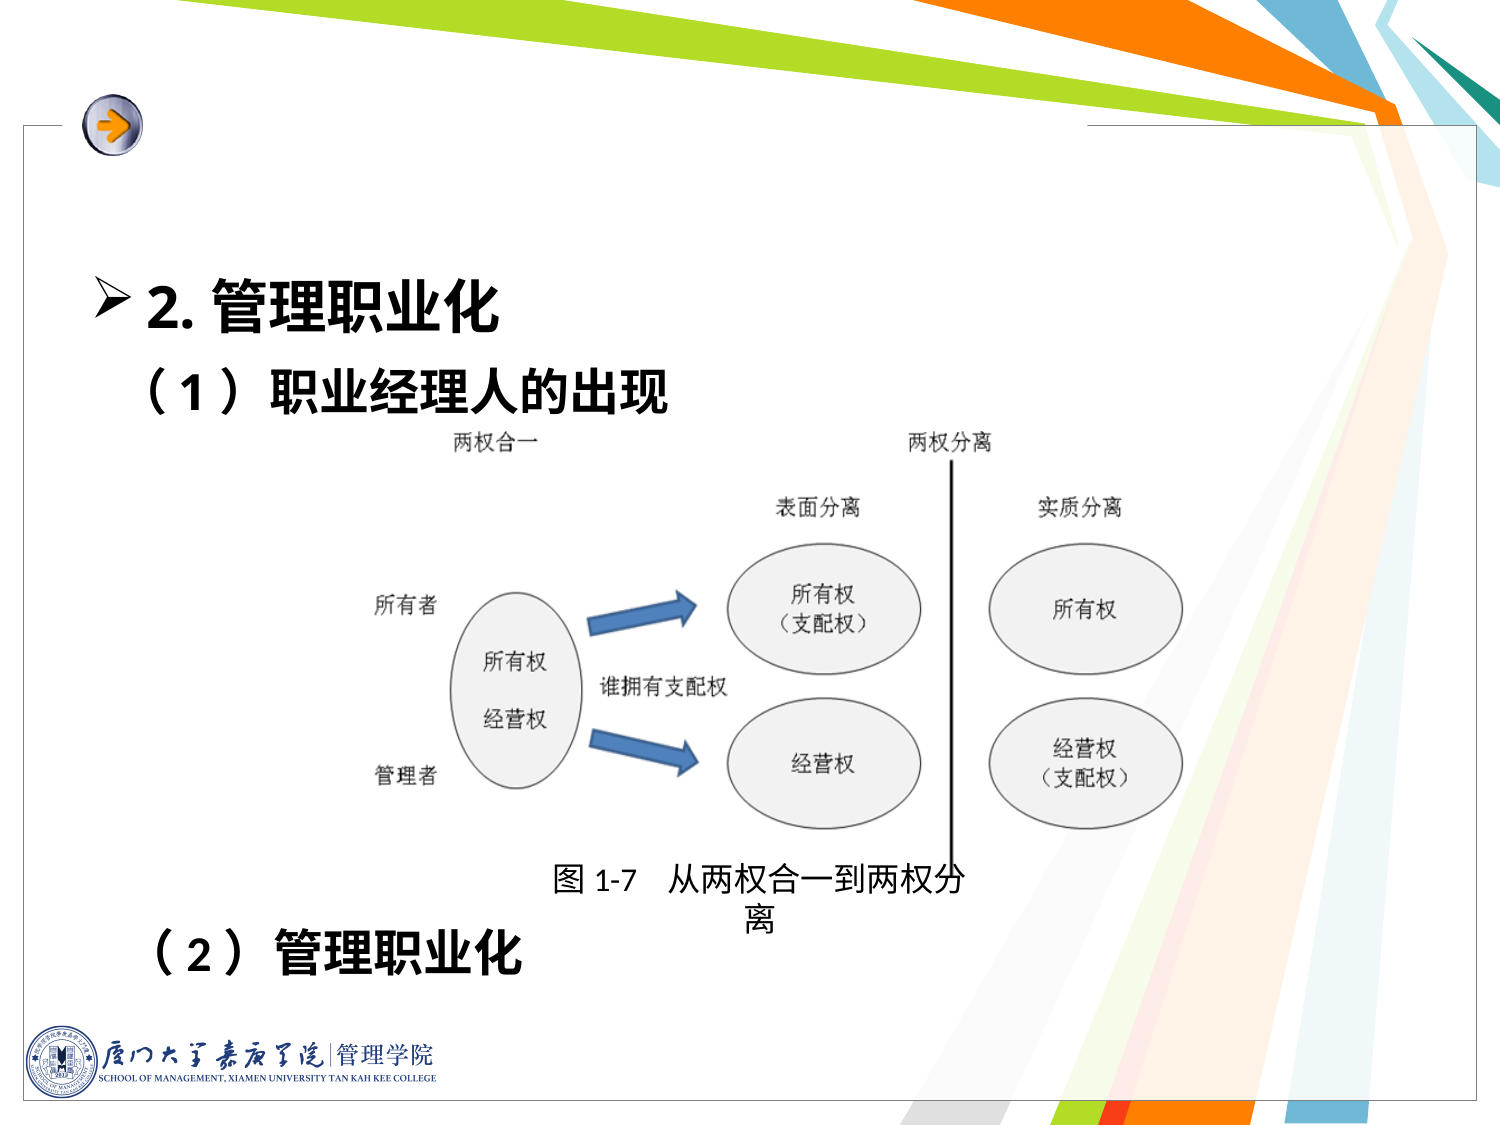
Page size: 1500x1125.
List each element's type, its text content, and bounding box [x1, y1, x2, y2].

list 2.管理职业化 （1）职业经理人的出现 （2）管理职业化 [75, 262, 1425, 360]
list 2.管理职业化 （1）职业经理人的出现 （2）管理职业化 [75, 361, 1425, 1005]
picture [24, 1024, 438, 1100]
picture [359, 420, 1184, 880]
picture [82, 94, 143, 156]
text_box 图1-7 从两权合一到两权分离 [525, 887, 994, 946]
